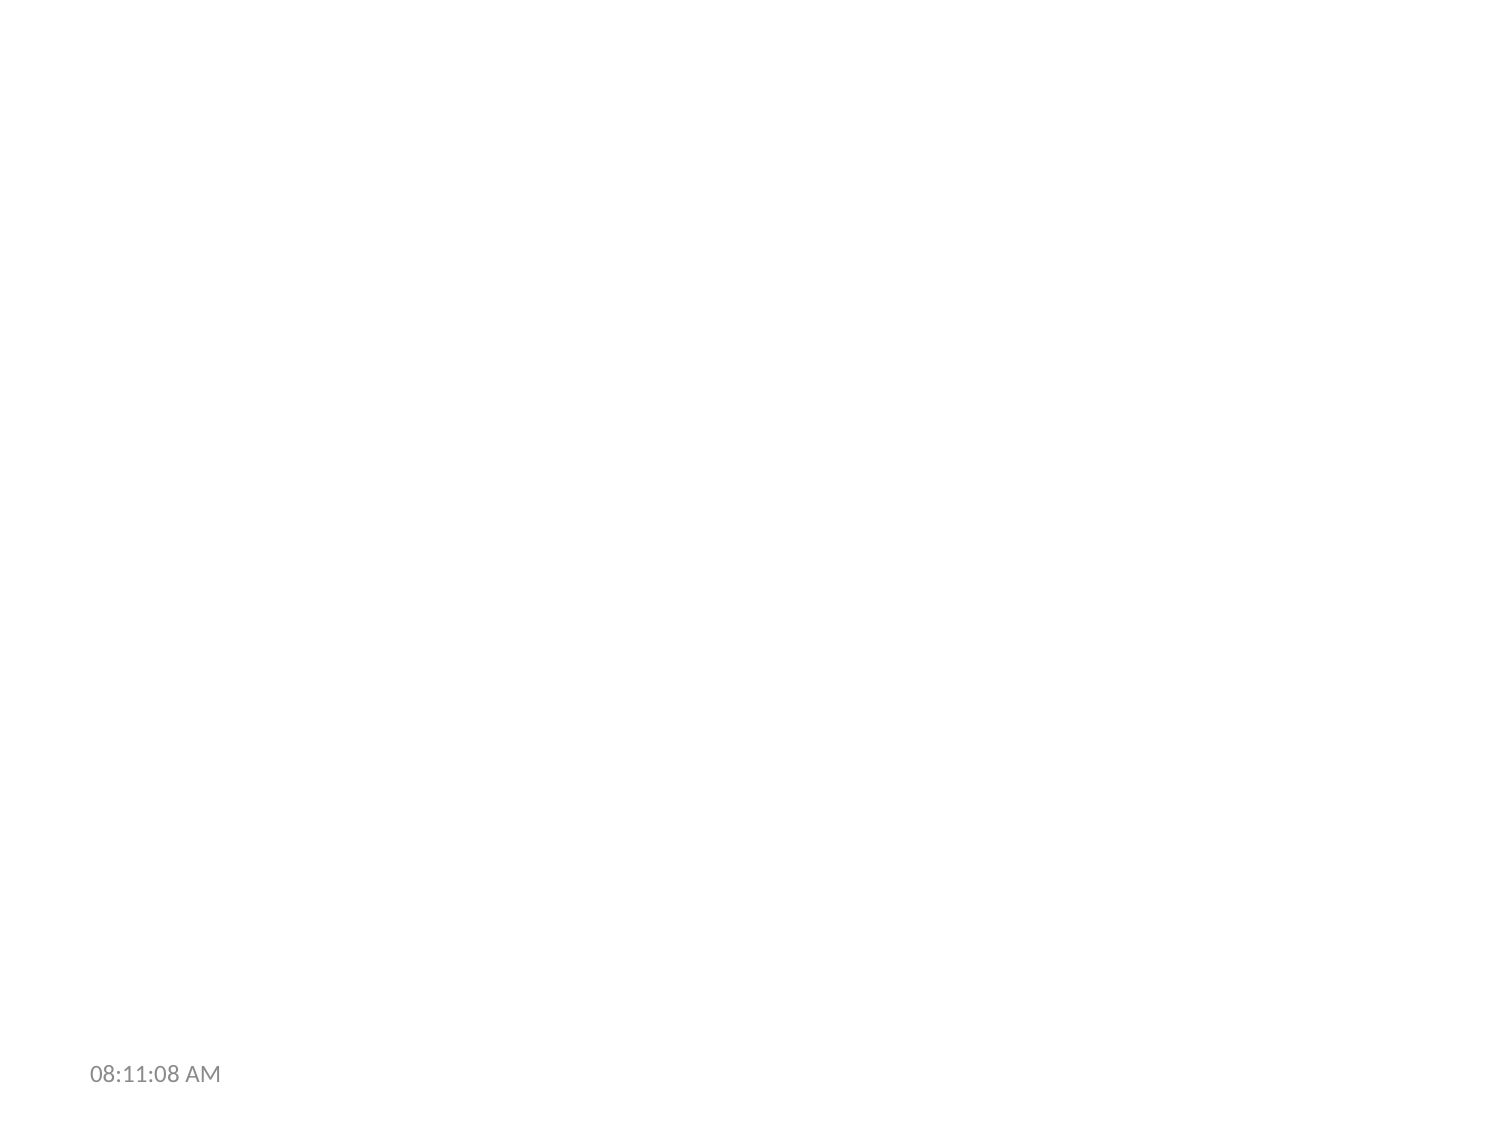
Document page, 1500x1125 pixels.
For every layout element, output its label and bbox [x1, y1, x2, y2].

slide_number [75, 1042, 425, 1103]
